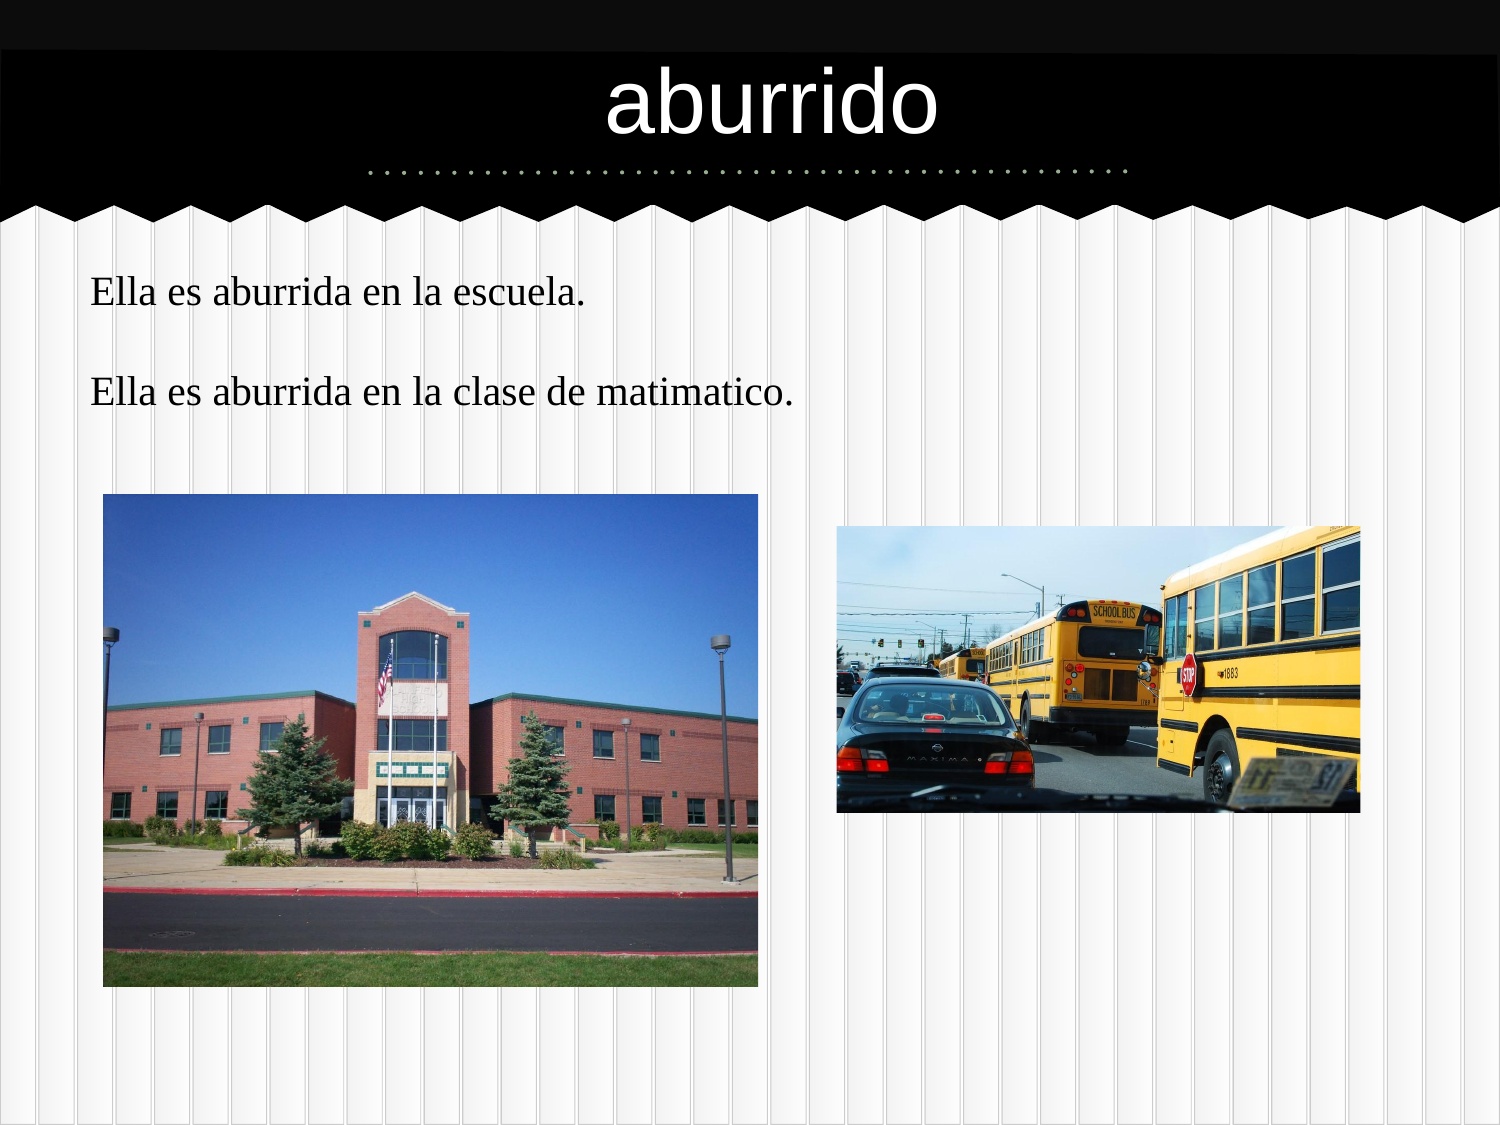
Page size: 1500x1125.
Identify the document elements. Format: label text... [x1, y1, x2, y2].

title aburrido [75, 2, 1425, 191]
text_box [103, 494, 759, 987]
text_box [836, 526, 1361, 813]
list Ella es aburrida en la escuela. Ella es aburrida en la clase de matimatico. [75, 248, 1425, 1043]
